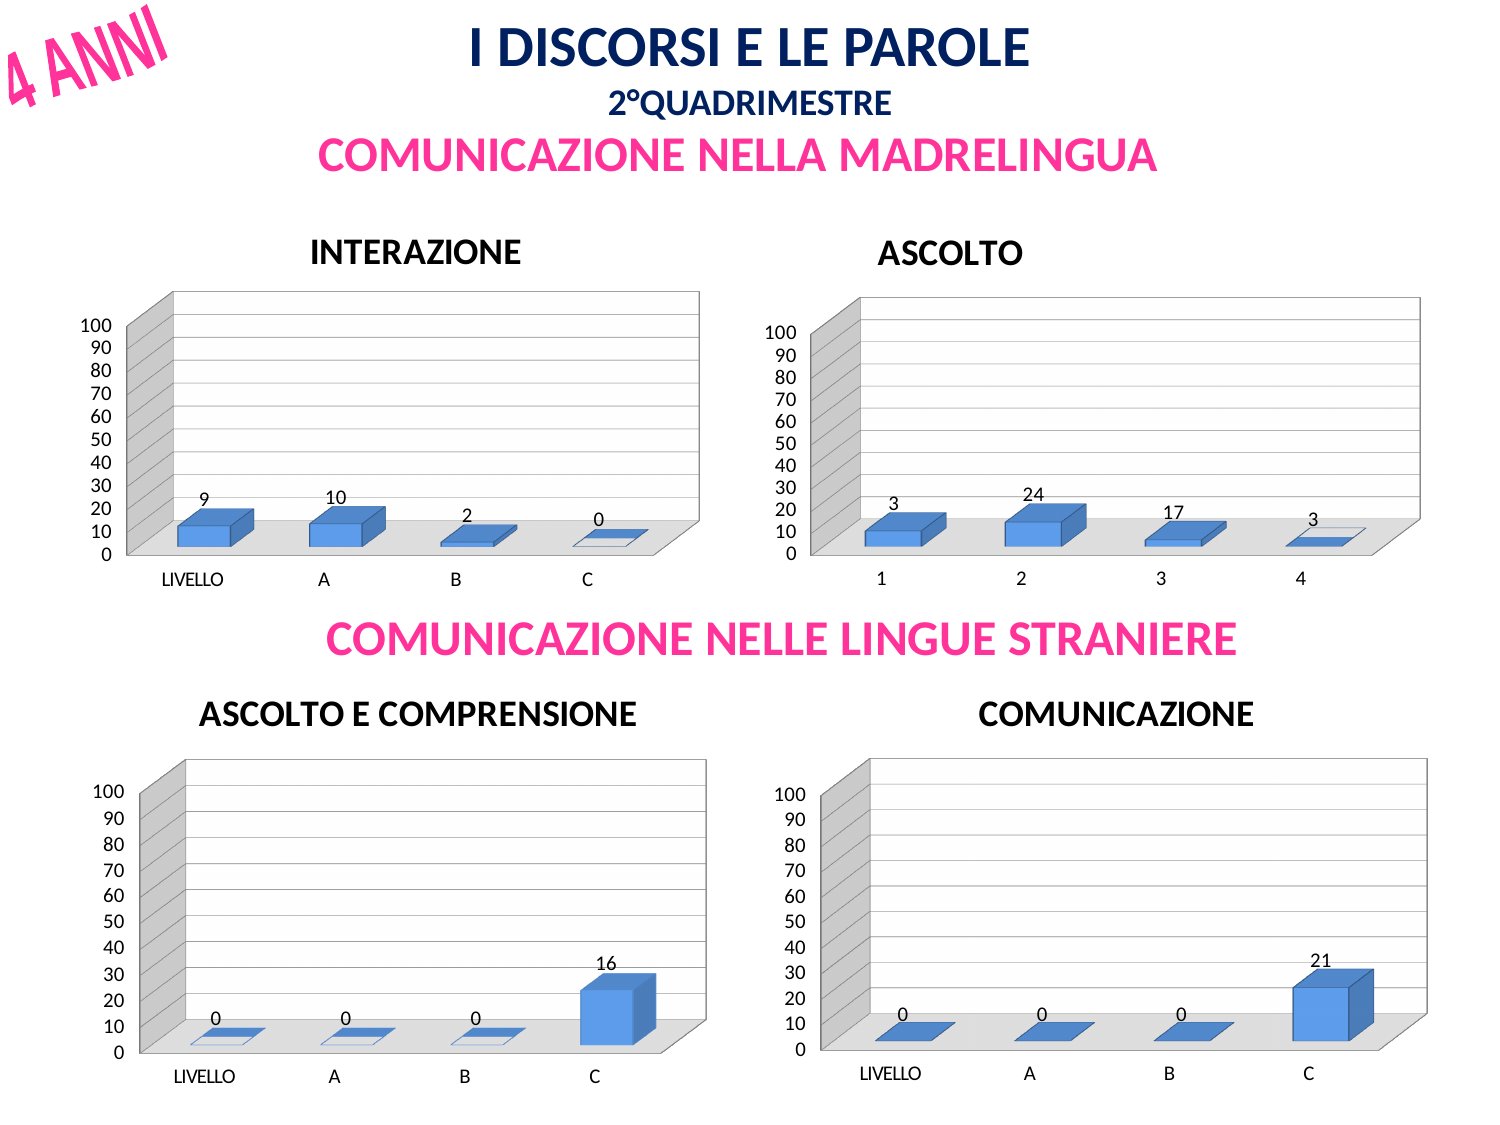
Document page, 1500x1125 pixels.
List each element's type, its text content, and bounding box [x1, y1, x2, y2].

text_box Comunicazione nelle lingue straniere [271, 597, 1294, 673]
chart [754, 673, 1448, 1095]
chart [749, 213, 1436, 599]
chart [64, 207, 715, 599]
chart [78, 673, 720, 1099]
text_box Comunicazione nella madrelingua [277, 113, 1199, 189]
text_box I DISCORSI E LE PAROLE 2°QUADRIMESTRE [453, 0, 1047, 113]
